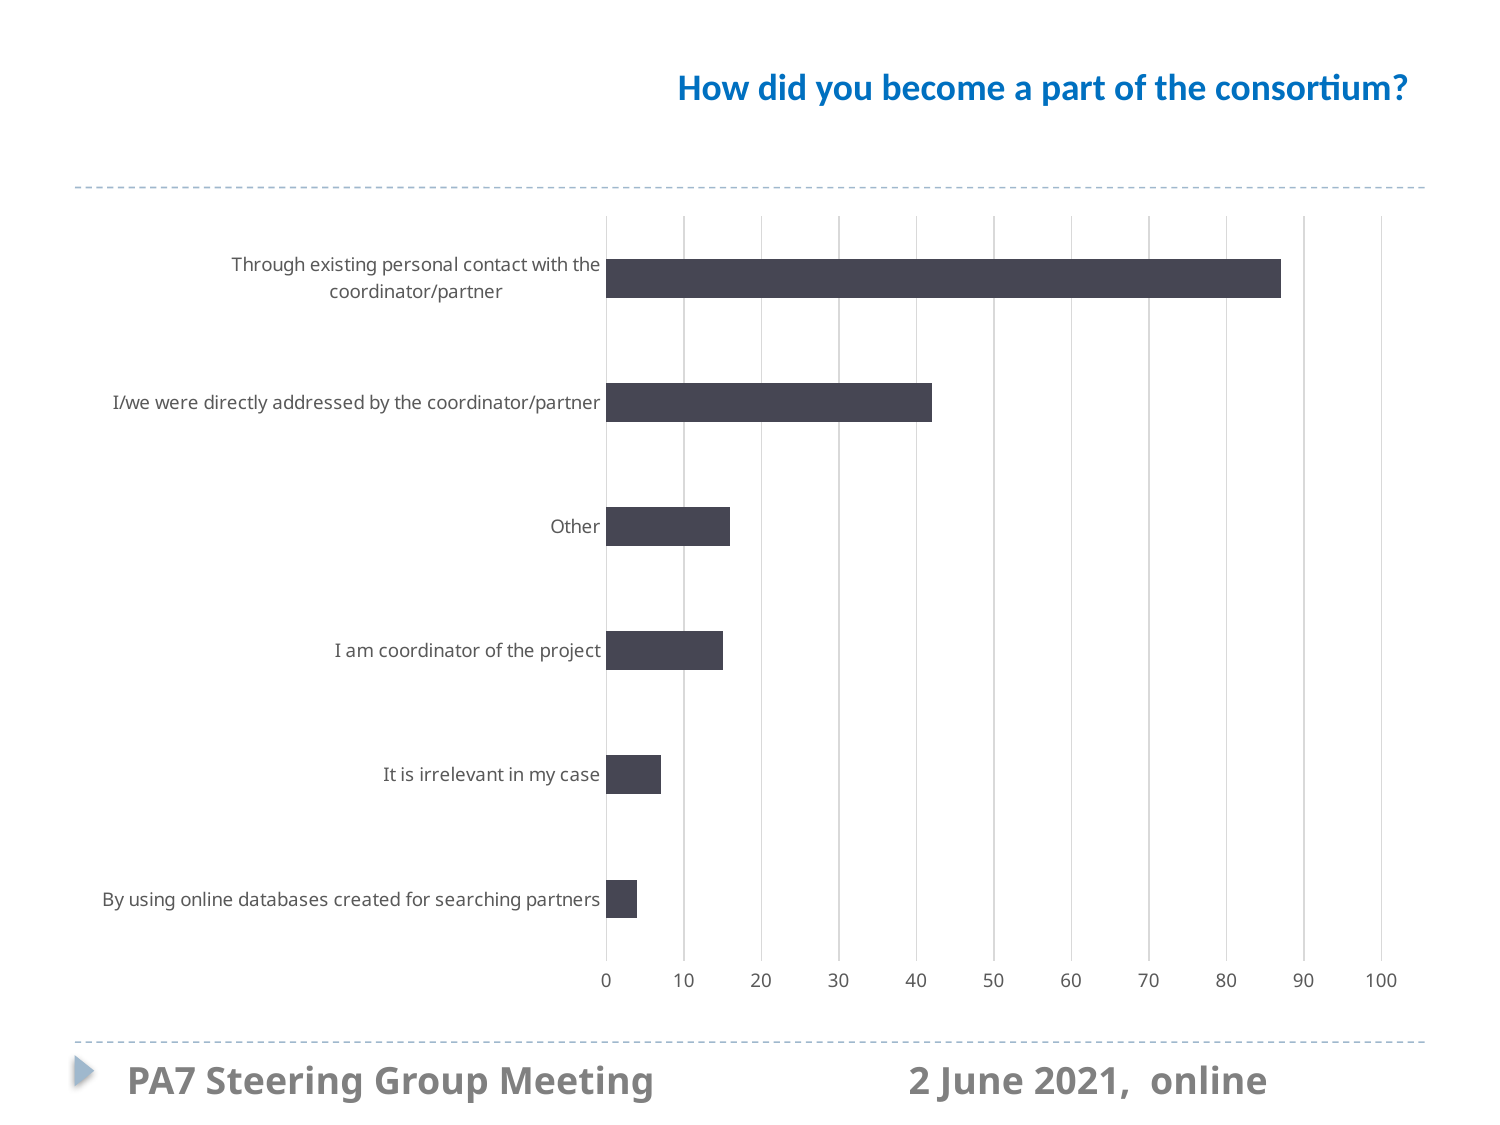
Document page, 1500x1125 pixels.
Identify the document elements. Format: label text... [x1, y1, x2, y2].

chart [74, 199, 1426, 1011]
title How did you become a part of the consortium? [75, 24, 1425, 116]
text_box PA7 Steering Group Meeting 2 June 2021, online [112, 1049, 1471, 1109]
